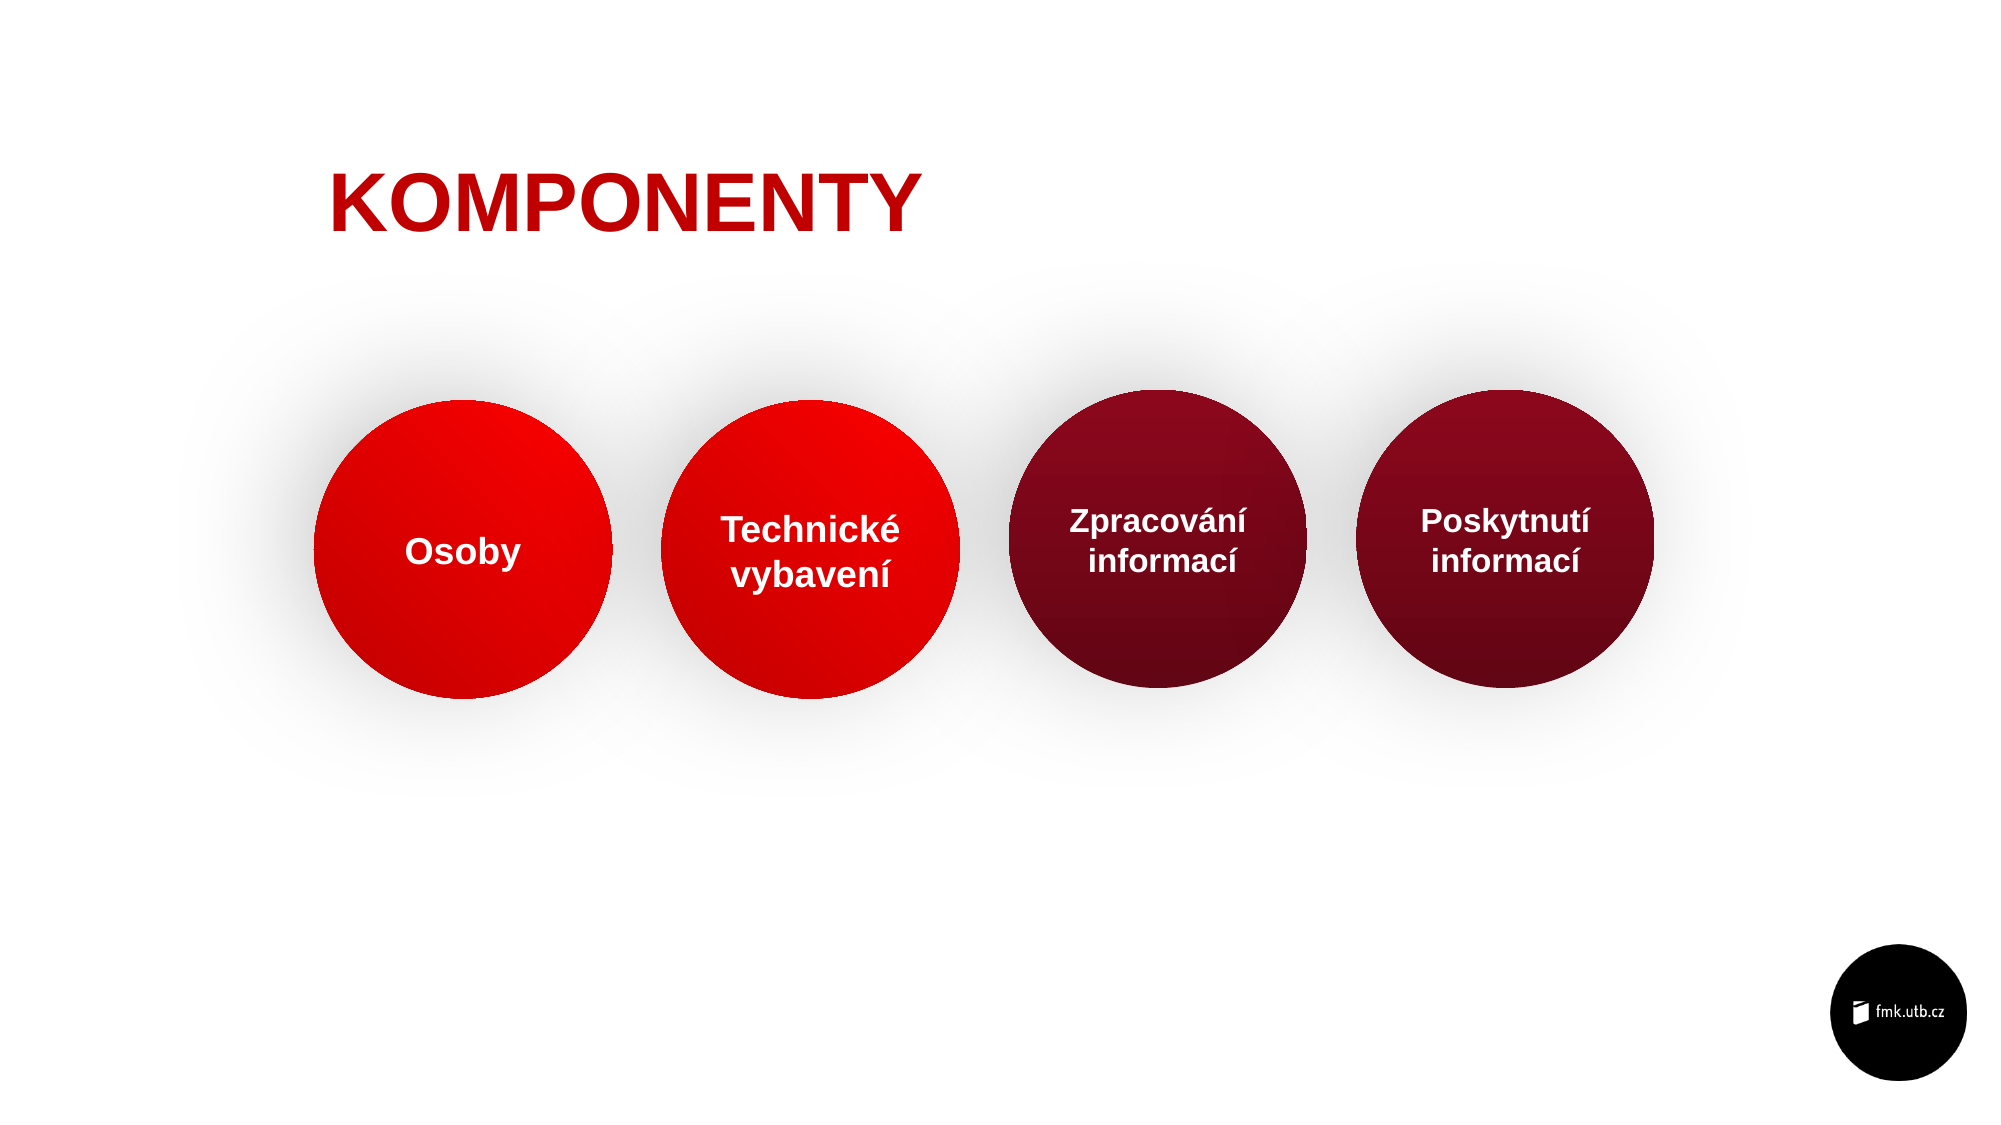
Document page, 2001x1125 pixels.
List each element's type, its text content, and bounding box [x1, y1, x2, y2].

picture [1830, 944, 1967, 1081]
text_box Osoby [312, 399, 597, 700]
text_box Technické vybavení [660, 399, 947, 700]
text_box KOMPONENTY [313, 140, 1618, 256]
text_box Poskytnutí informací [1355, 388, 1656, 690]
text_box Zpracování informací [1007, 388, 1292, 690]
